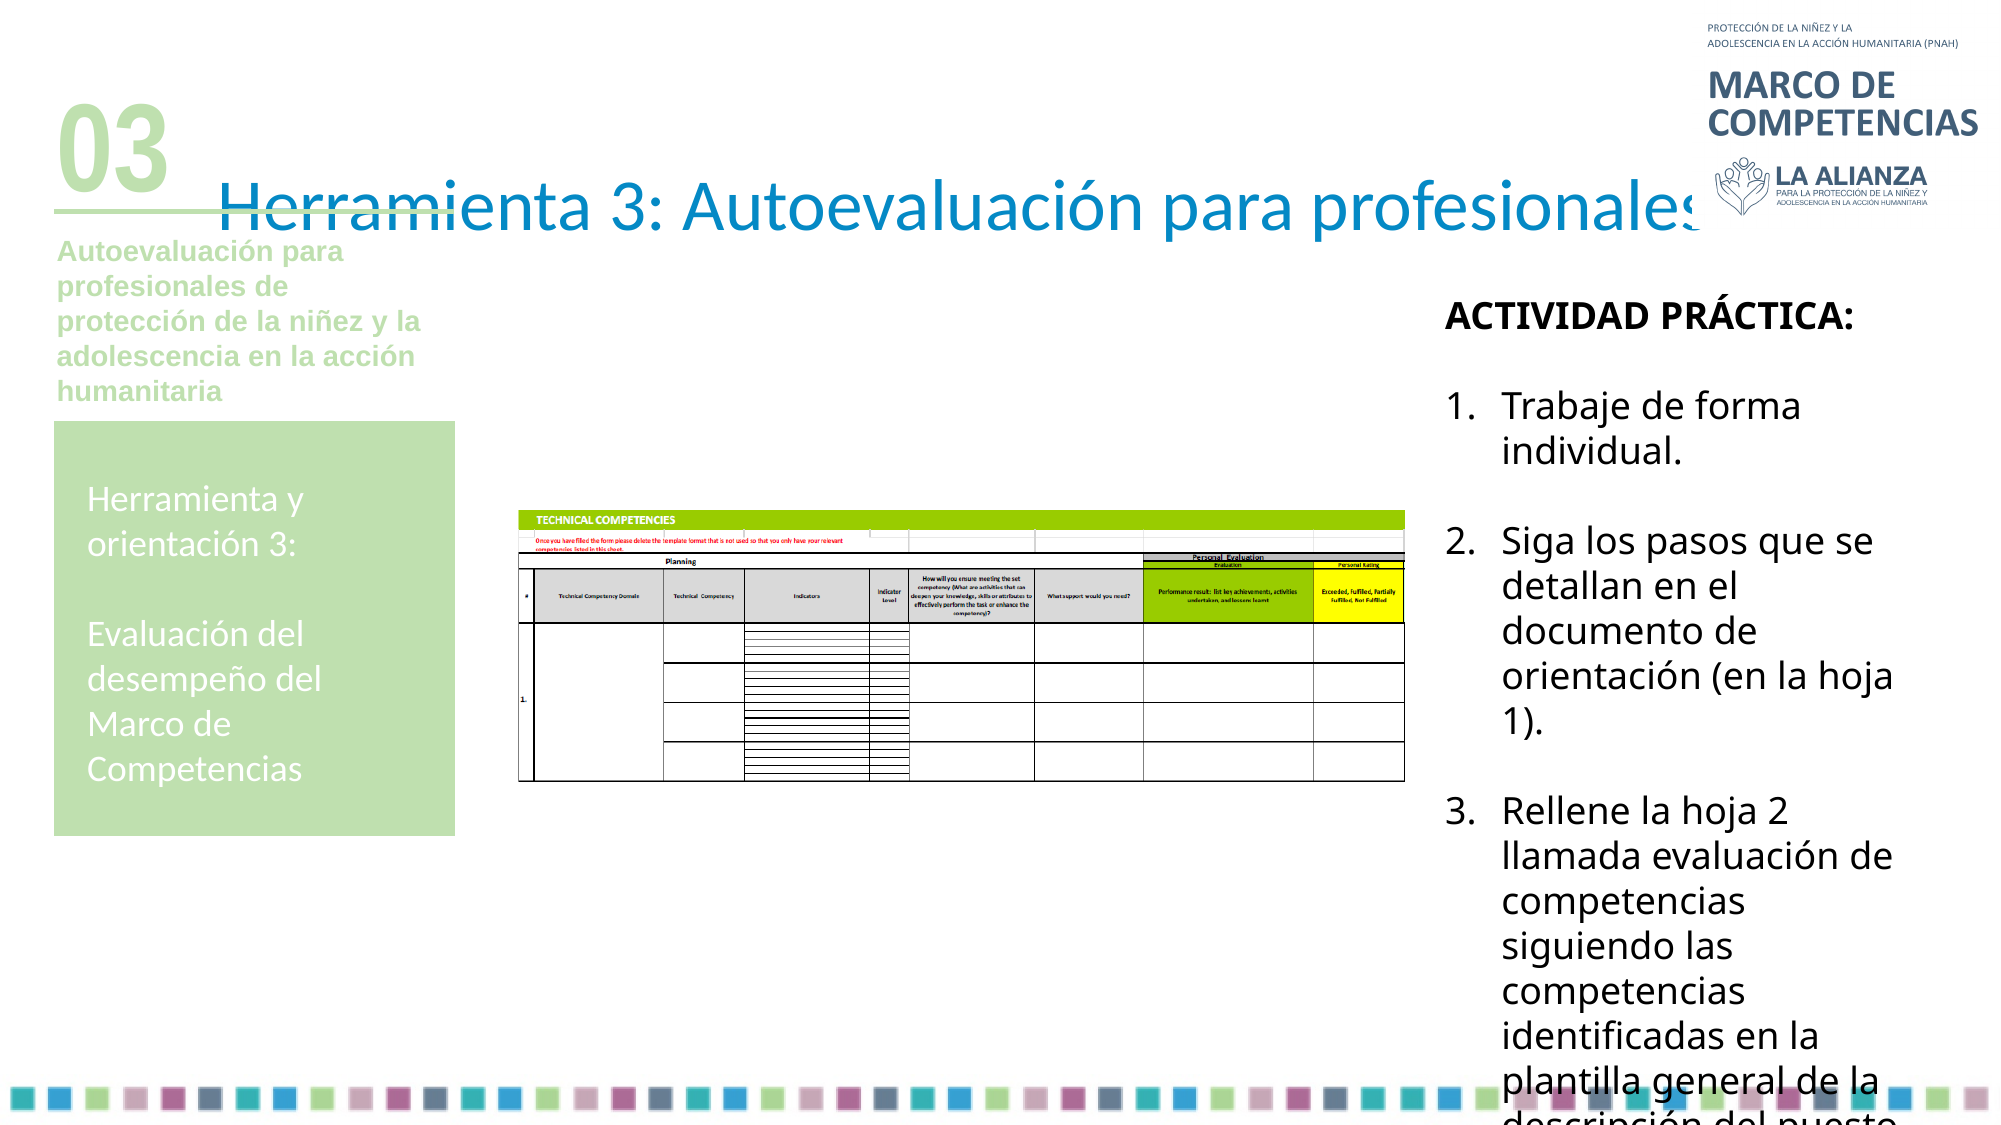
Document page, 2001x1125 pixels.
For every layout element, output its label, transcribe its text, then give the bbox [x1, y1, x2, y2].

text_box [54, 421, 455, 835]
picture [500, 480, 1428, 807]
text_box ACTIVIDAD PRÁCTICA: Trabaje de forma individual. Siga los pasos que se detallan en el documento de orientación (en la hoja 1). Rellene la hoja 2 llamada evaluación de competencias siguiendo las competencias identificadas en la plantilla general de la descripción del puesto. [1430, 284, 1941, 1074]
text_box Herramienta y orientación 3: Evaluación del desempeño del Marco de Competencias [71, 466, 400, 797]
picture [1691, 0, 2000, 229]
text_box 03 [41, 59, 326, 224]
picture [0, 1074, 2000, 1125]
text_box Autoevaluación para profesionales de protección de la niñez y la adolescencia en la acción humanitaria [41, 224, 455, 415]
title Herramienta 3: Autoevaluación para profesionales [326, 109, 1798, 254]
